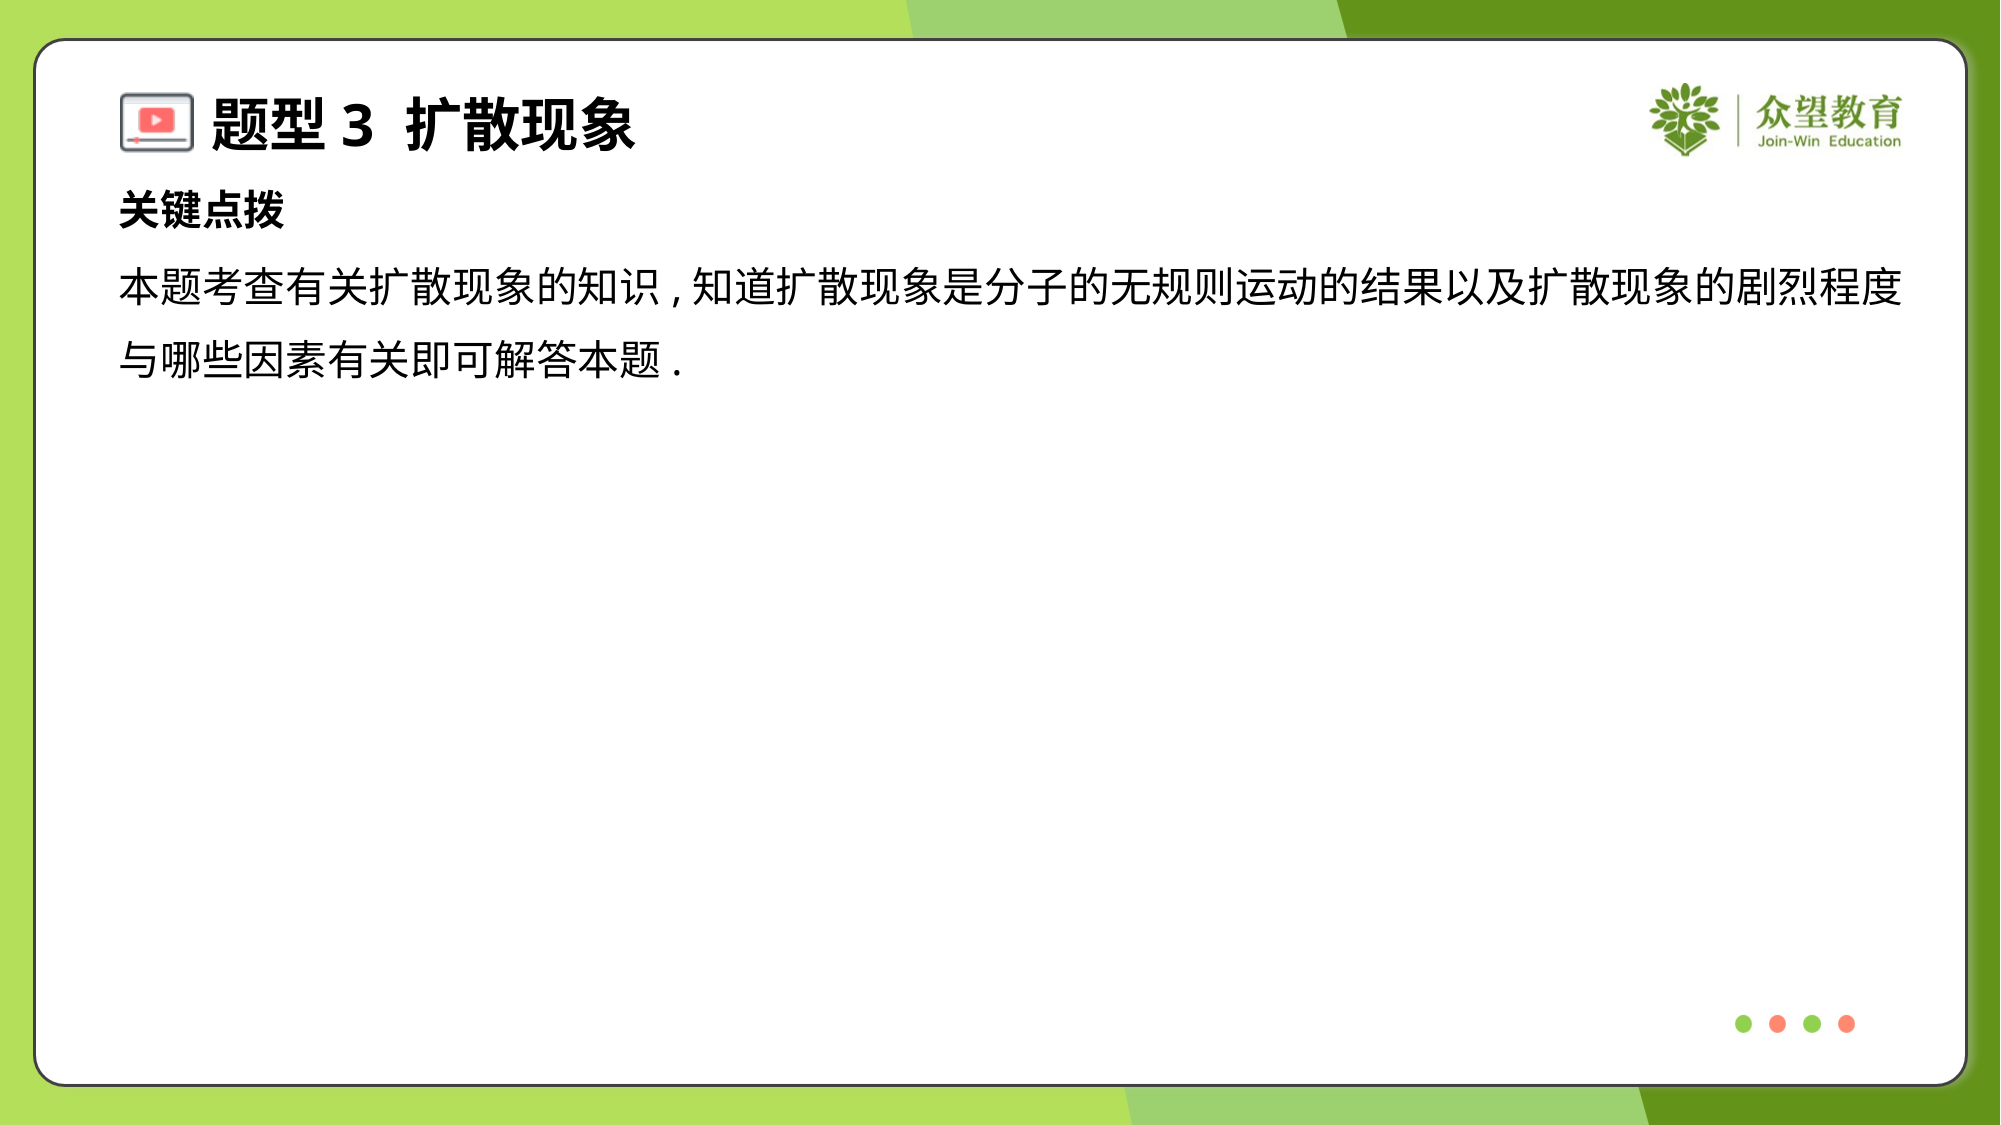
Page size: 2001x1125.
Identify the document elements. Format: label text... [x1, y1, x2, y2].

text_box 关键点拨 本题考查有关扩散现象的知识,知道扩散现象是分子的无规则运动的结果以及扩散现象的剧烈程度 与哪些因素有关即可解答本题. [118, 158, 1883, 377]
picture [0, 0, 2000, 1125]
